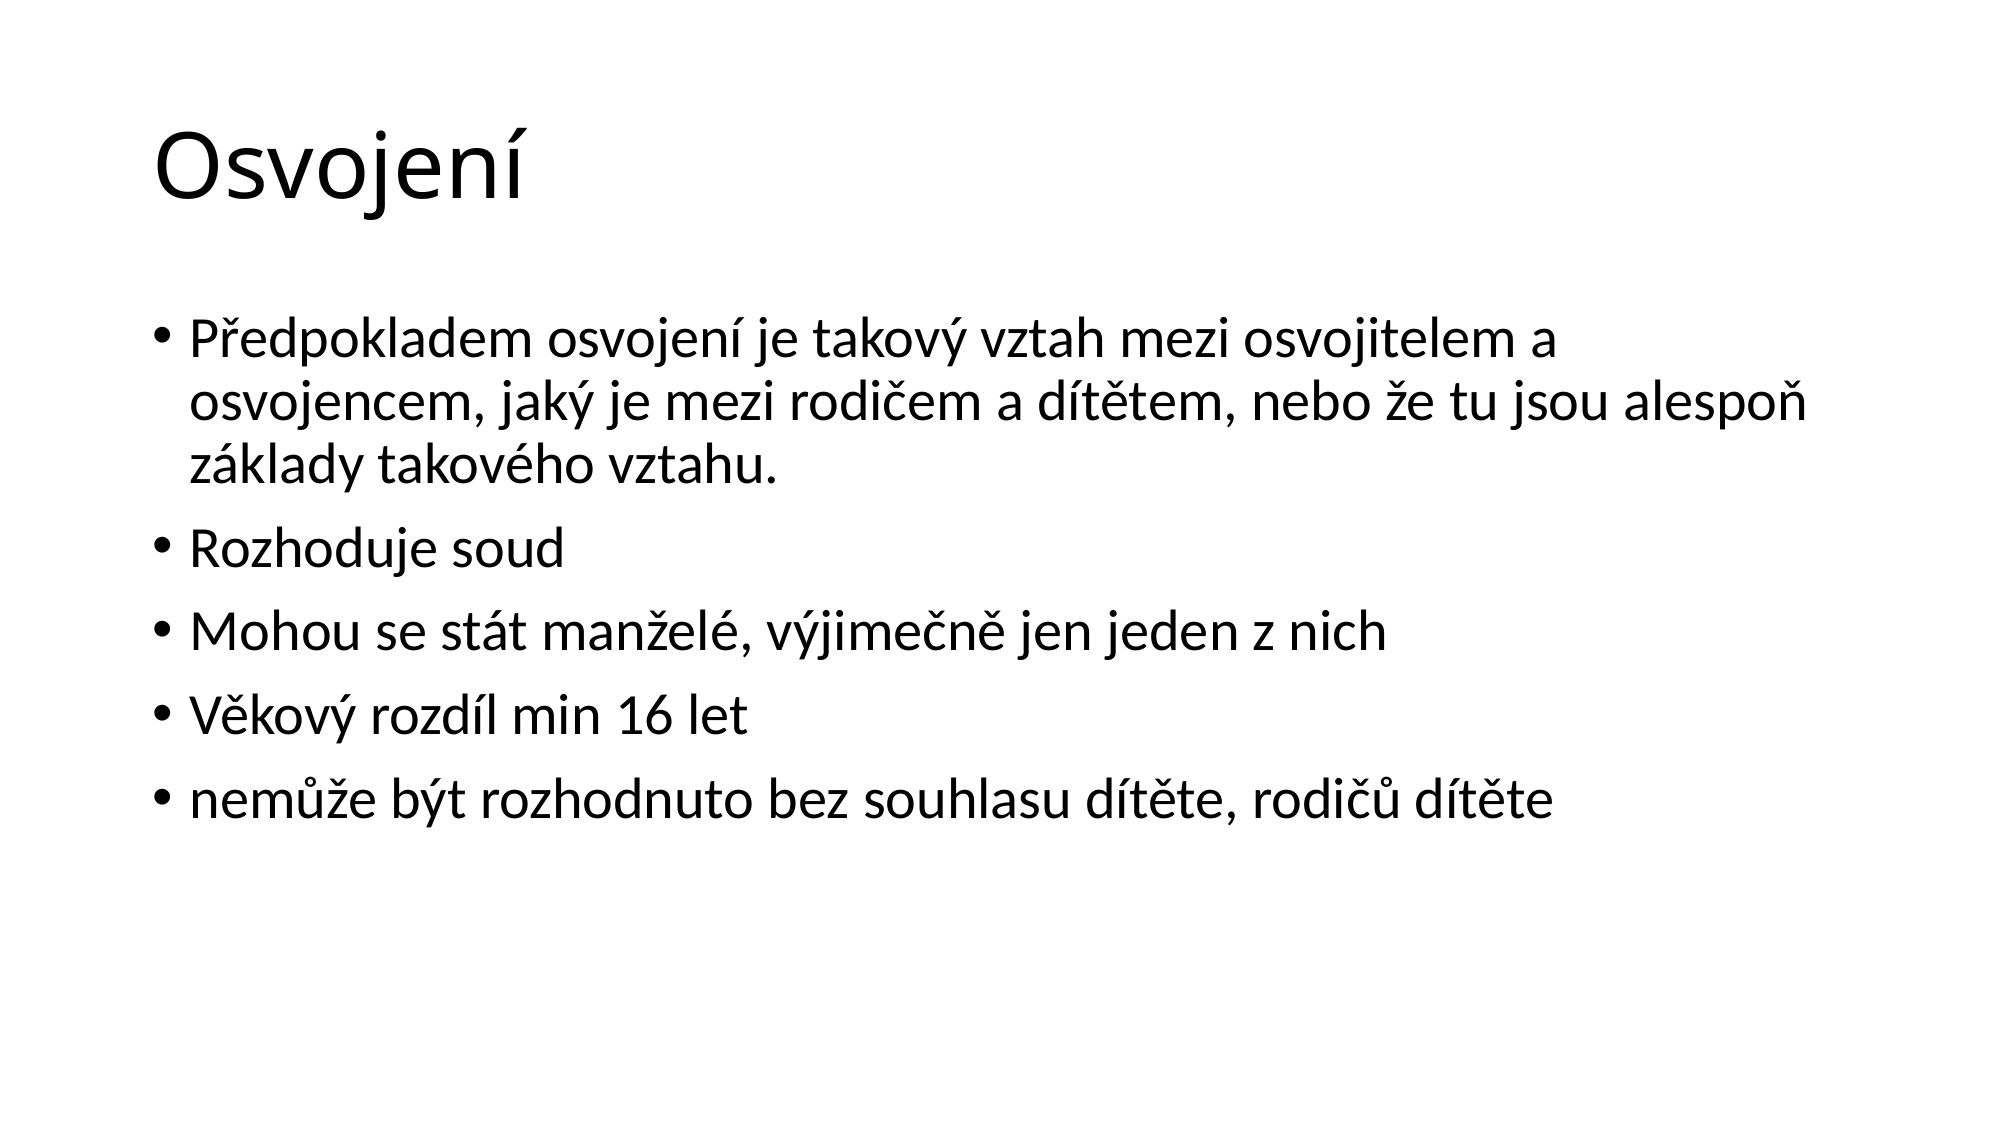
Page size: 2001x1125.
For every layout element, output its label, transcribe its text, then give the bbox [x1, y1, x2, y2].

title Osvojení [137, 59, 1863, 278]
list Předpokladem osvojení je takový vztah mezi osvojitelem a osvojencem, jaký je mezi rodičem a dítětem, nebo že tu jsou alespoň základy takového vztahu. Rozhoduje soud Mohou se stát manželé, výjimečně jen jeden z nich Věkový rozdíl min 16 let nemůže být rozhodnuto bez souhlasu dítěte, rodičů dítěte [137, 299, 1863, 1014]
